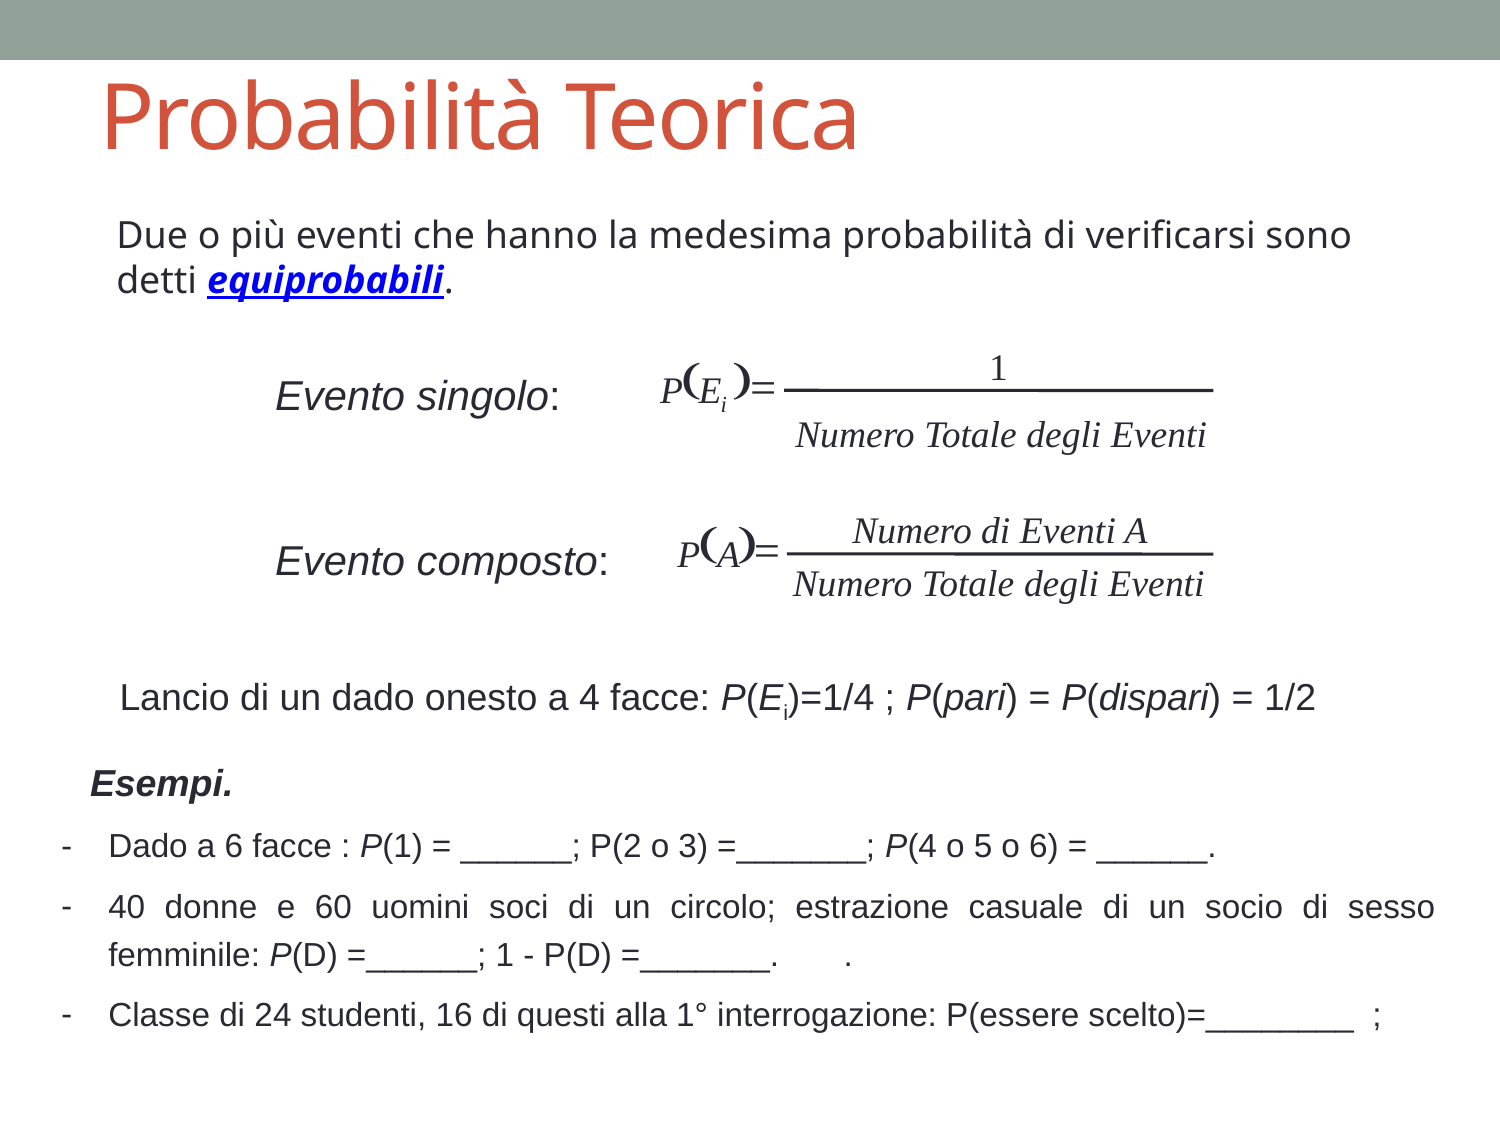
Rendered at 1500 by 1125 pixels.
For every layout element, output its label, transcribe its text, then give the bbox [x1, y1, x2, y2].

text_box Esempi. Dado a 6 facce : P(1) = ______; P(2 o 3) =_______; P(4 o 5 o 6) = ______. 40 donne e 60 uomini soci di un circolo; estrazione casuale di un socio di sesso femminile: P(D) =______; 1 - P(D) =_______. . Classe di 24 studenti, 16 di questi alla 1° interrogazione: P(essere scelto)=________ ; [46, 742, 1452, 1041]
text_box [101, 203, 1459, 727]
title Probabilità Teorica [84, 34, 1360, 191]
